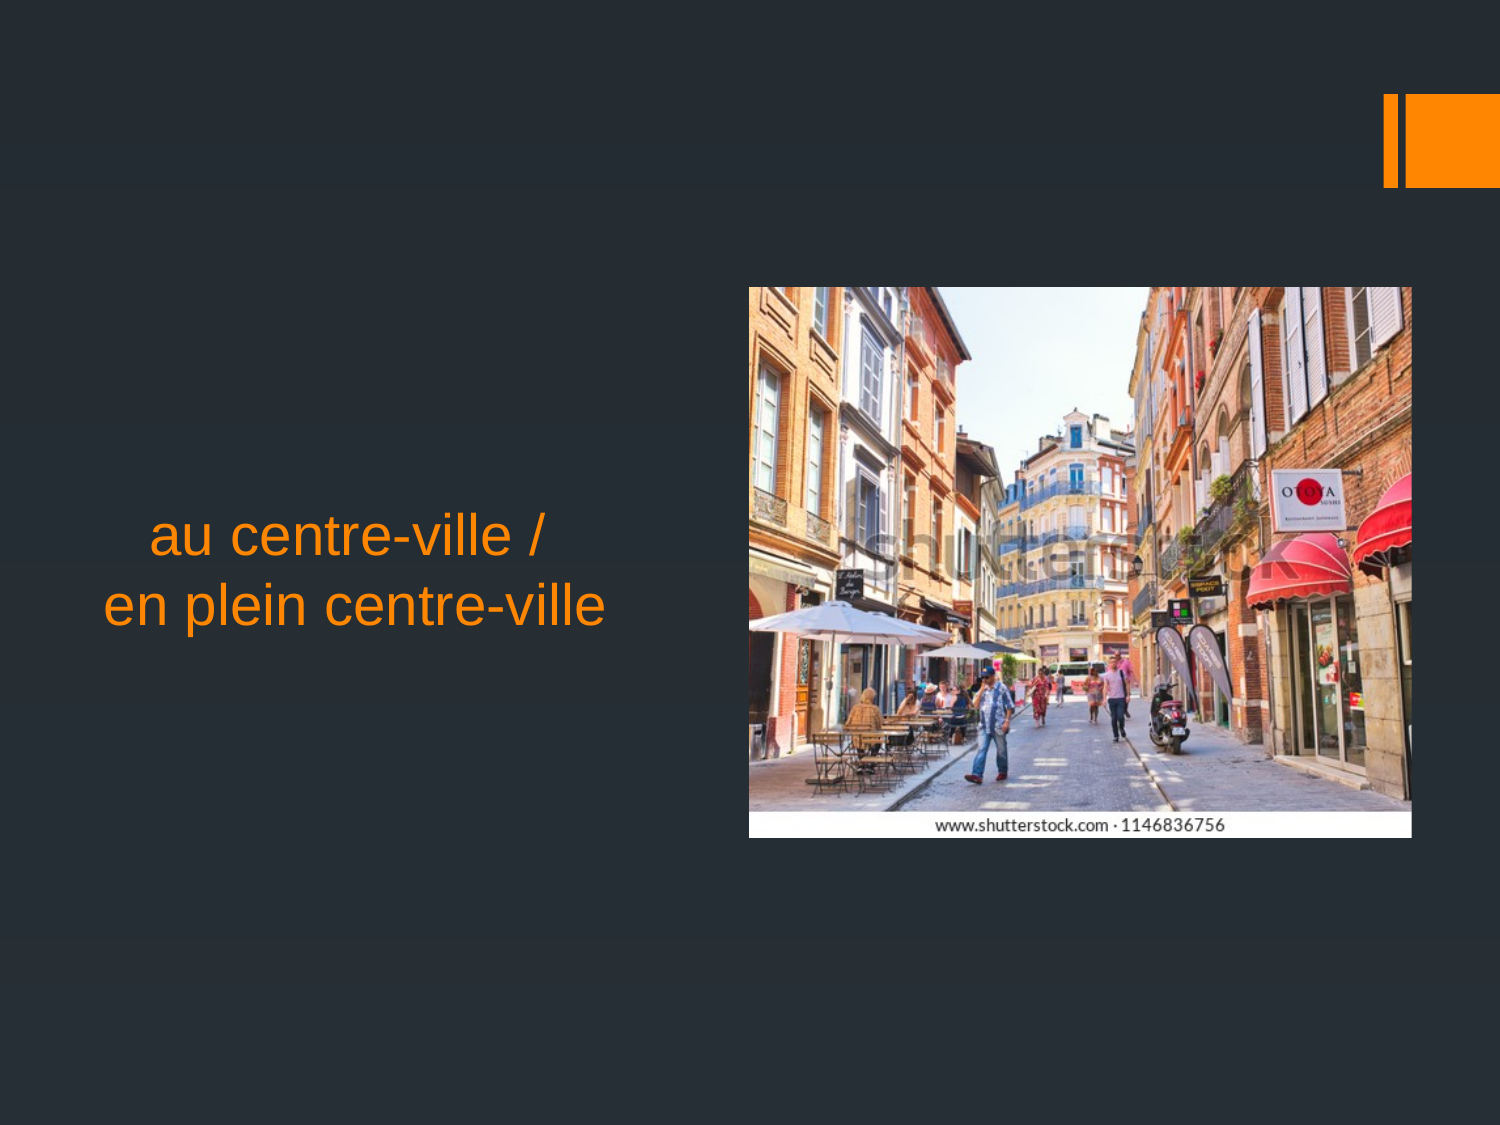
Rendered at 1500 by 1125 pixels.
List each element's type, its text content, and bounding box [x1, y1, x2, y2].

title au centre-ville / en plein centre-ville [64, 287, 647, 645]
picture [748, 286, 1413, 838]
